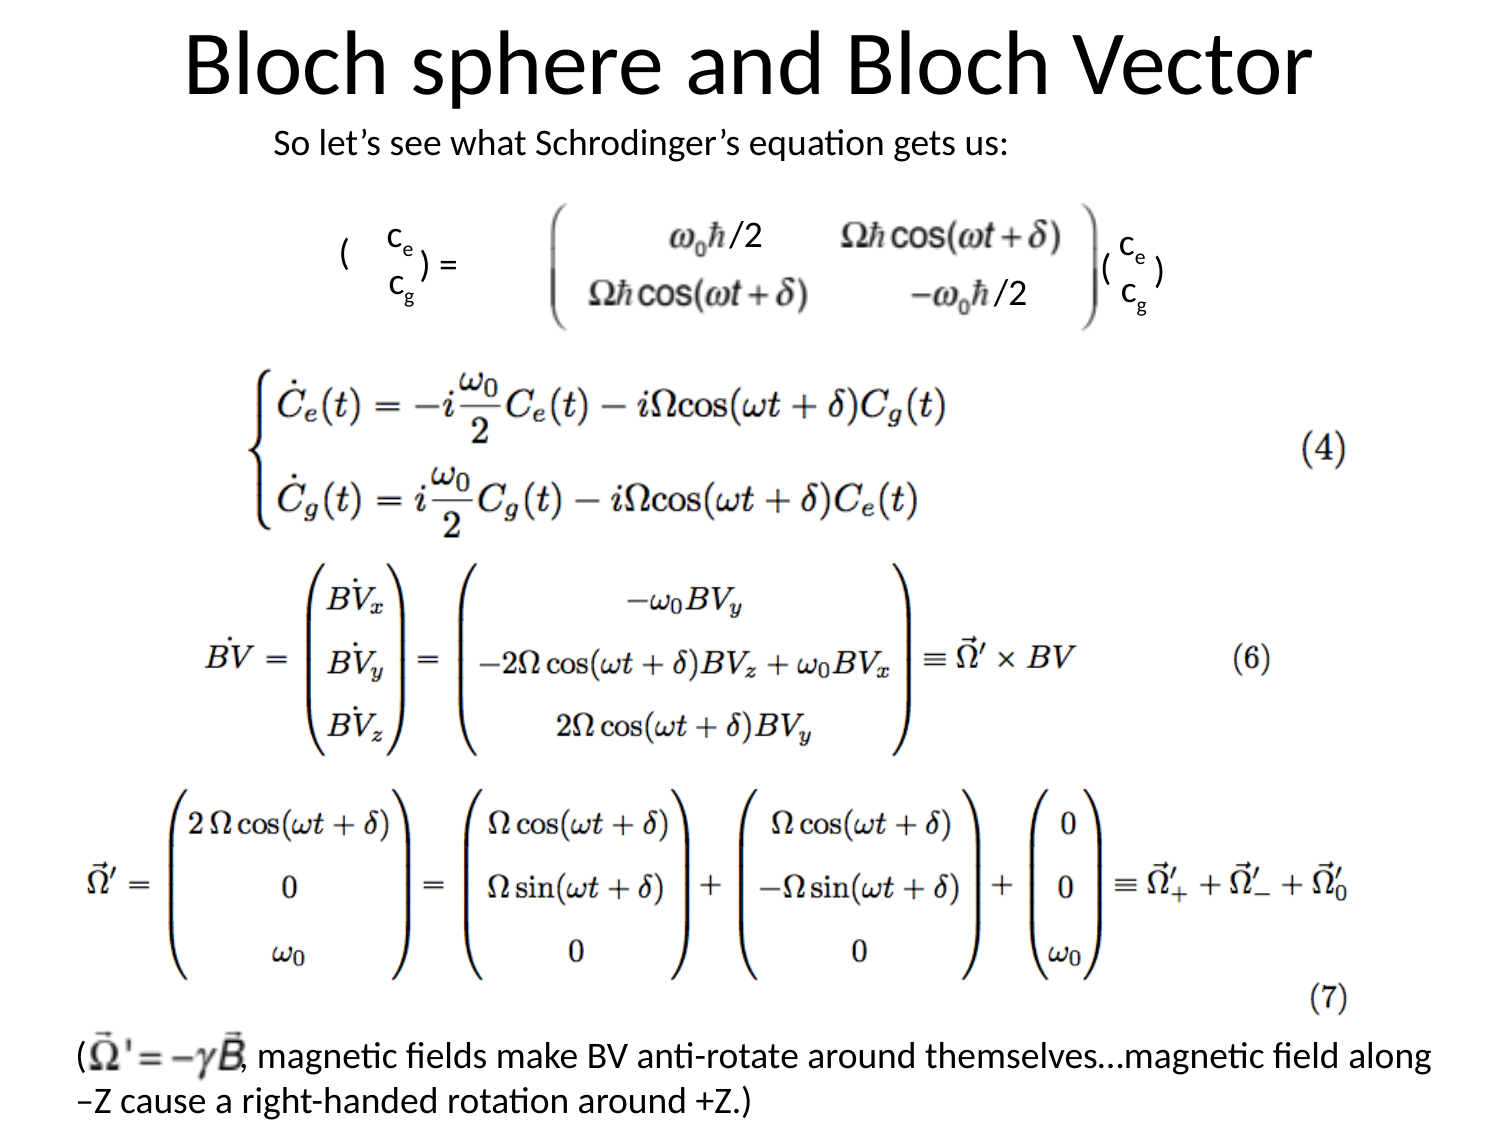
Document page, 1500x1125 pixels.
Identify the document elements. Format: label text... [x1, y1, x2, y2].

picture [224, 349, 1380, 552]
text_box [279, 197, 1198, 349]
text_box So let’s see what Schrodinger’s equation gets us: [258, 110, 1198, 170]
picture [179, 554, 1277, 762]
title Bloch sphere and Bloch Vector [0, 0, 1500, 217]
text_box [60, 1022, 1453, 1125]
picture [84, 775, 1358, 1022]
